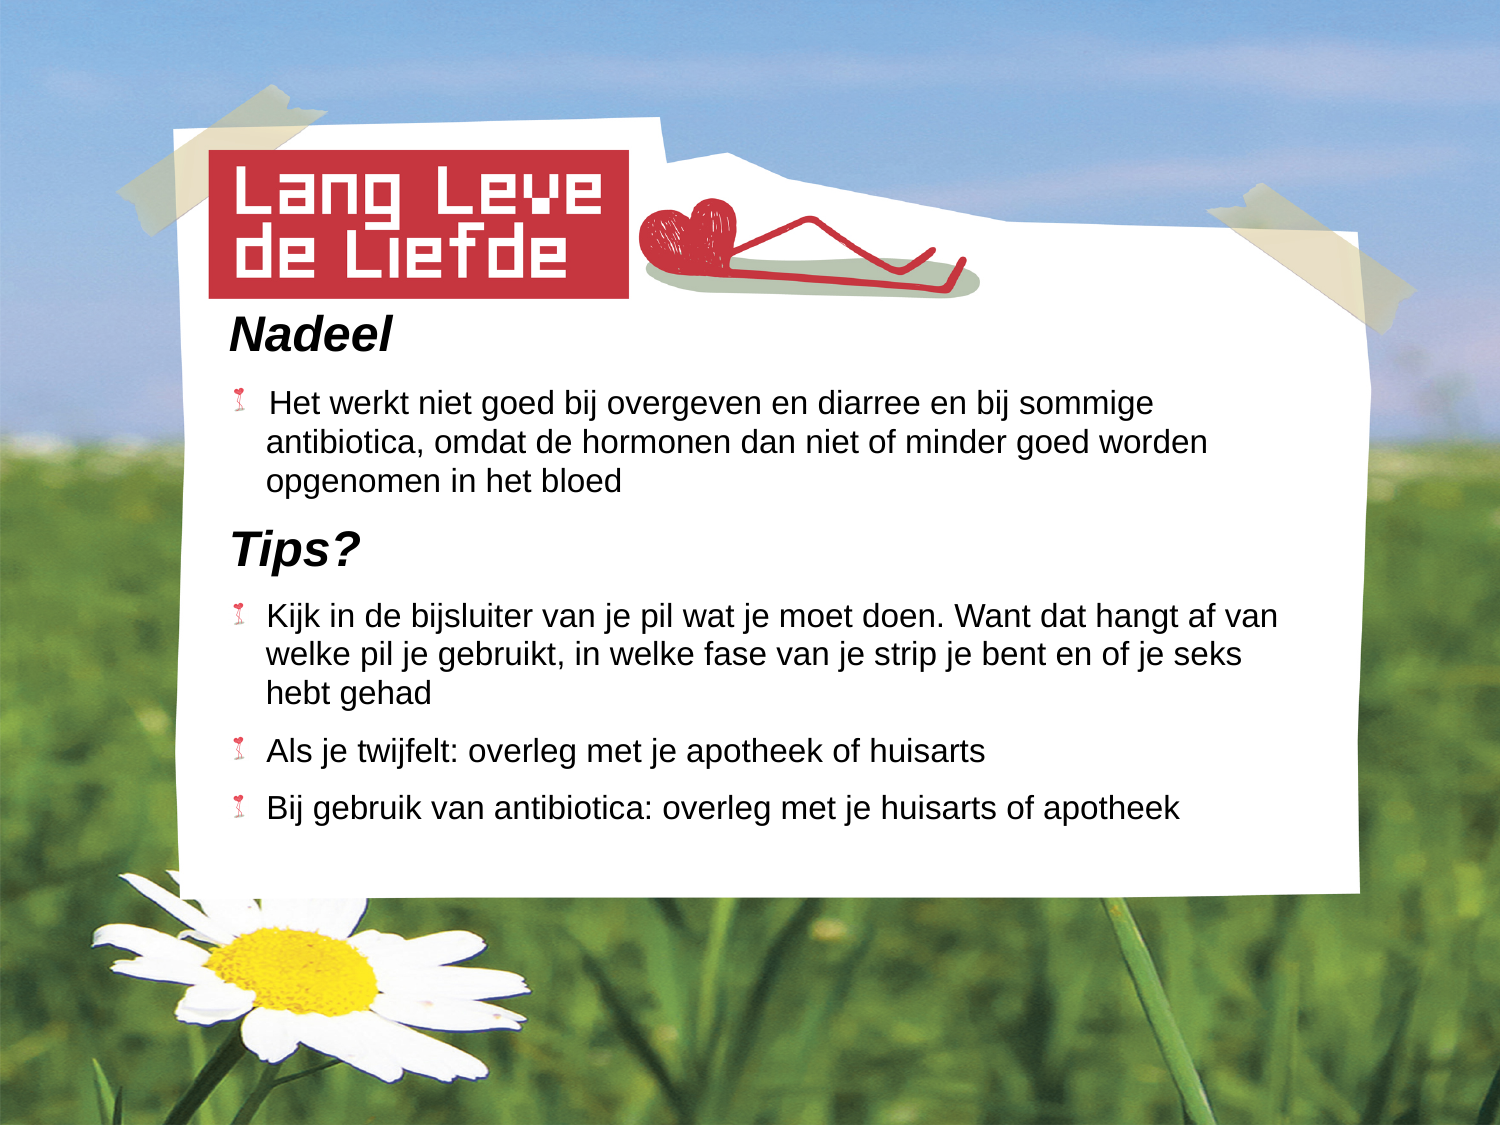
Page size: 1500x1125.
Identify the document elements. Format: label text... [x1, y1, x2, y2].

picture [0, 0, 1500, 1125]
list Nadeel Het werkt niet goed bij overgeven en diarree en bij sommige antibiotica, omdat de hormonen dan niet of minder goed worden opgenomen in het bloed Tips? Kijk in de bijsluiter van je pil wat je moet doen. Want dat hangt af van welke pil je gebruikt, in welke fase van je strip je bent en of je seks hebt gehad Als je twijfelt: overleg met je apotheek of huisarts Bij gebruik van antibiotica: overleg met je huisarts of apotheek [213, 305, 1325, 887]
